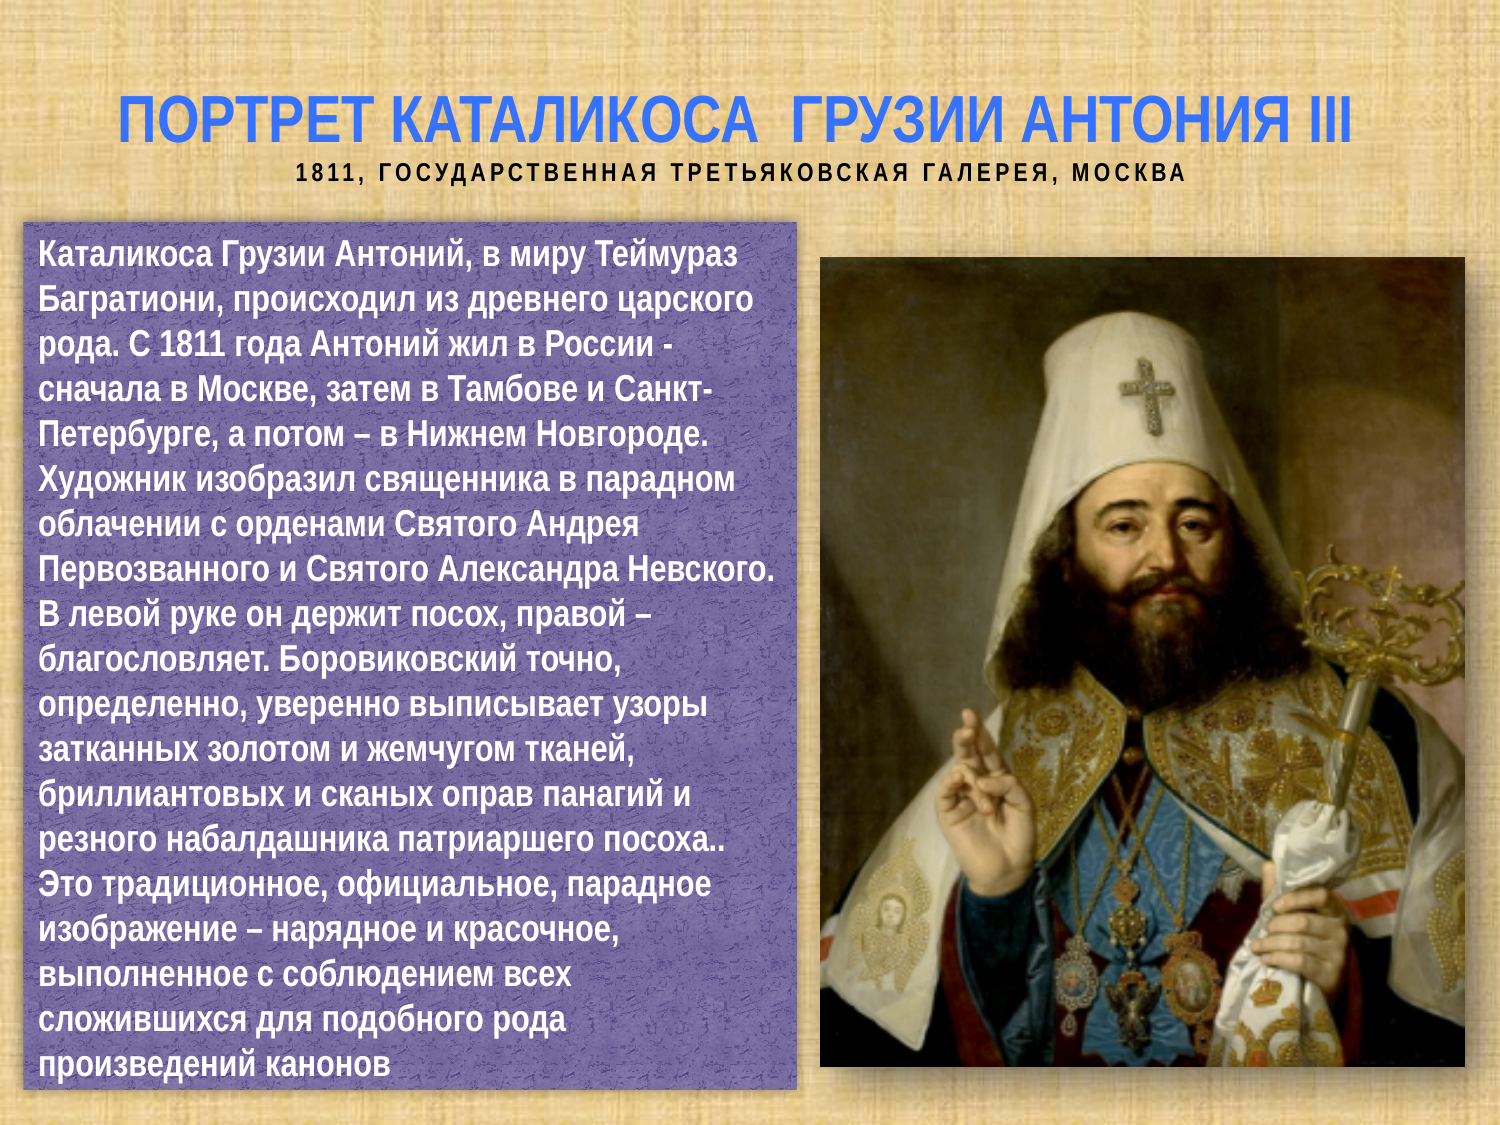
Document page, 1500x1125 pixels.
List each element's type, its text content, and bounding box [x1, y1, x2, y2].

title Портрет Каталикоса Грузии Антония III 1811, Государственная Третьяковская галерея, Москва [46, 37, 1425, 225]
picture [0, 0, 1500, 1125]
text_box Каталикоса Грузии Антоний, в миру Теймураз Багратиони, происходил из древнего царского рода. С 1811 года Антоний жил в России - сначала в Москве, затем в Тамбове и Санкт-Петербурге, а потом – в Нижнем Новгороде. Художник изобразил священника в парадном облачении с орденами Святого Андрея Первозванного и Святого Александра Невского. В левой руке он держит посох, правой – благословляет. Боровиковский точно, определенно, уверенно выписывает узоры затканных золотом и жемчугом тканей, бриллиантовых и сканых оправ панагий и резного набалдашника патриаршего посоха.. Это традиционное, официальное, парадное изображение – нарядное и красочное, выполненное с соблюдением всех сложившихся для подобного рода произведений канонов [23, 222, 797, 1090]
